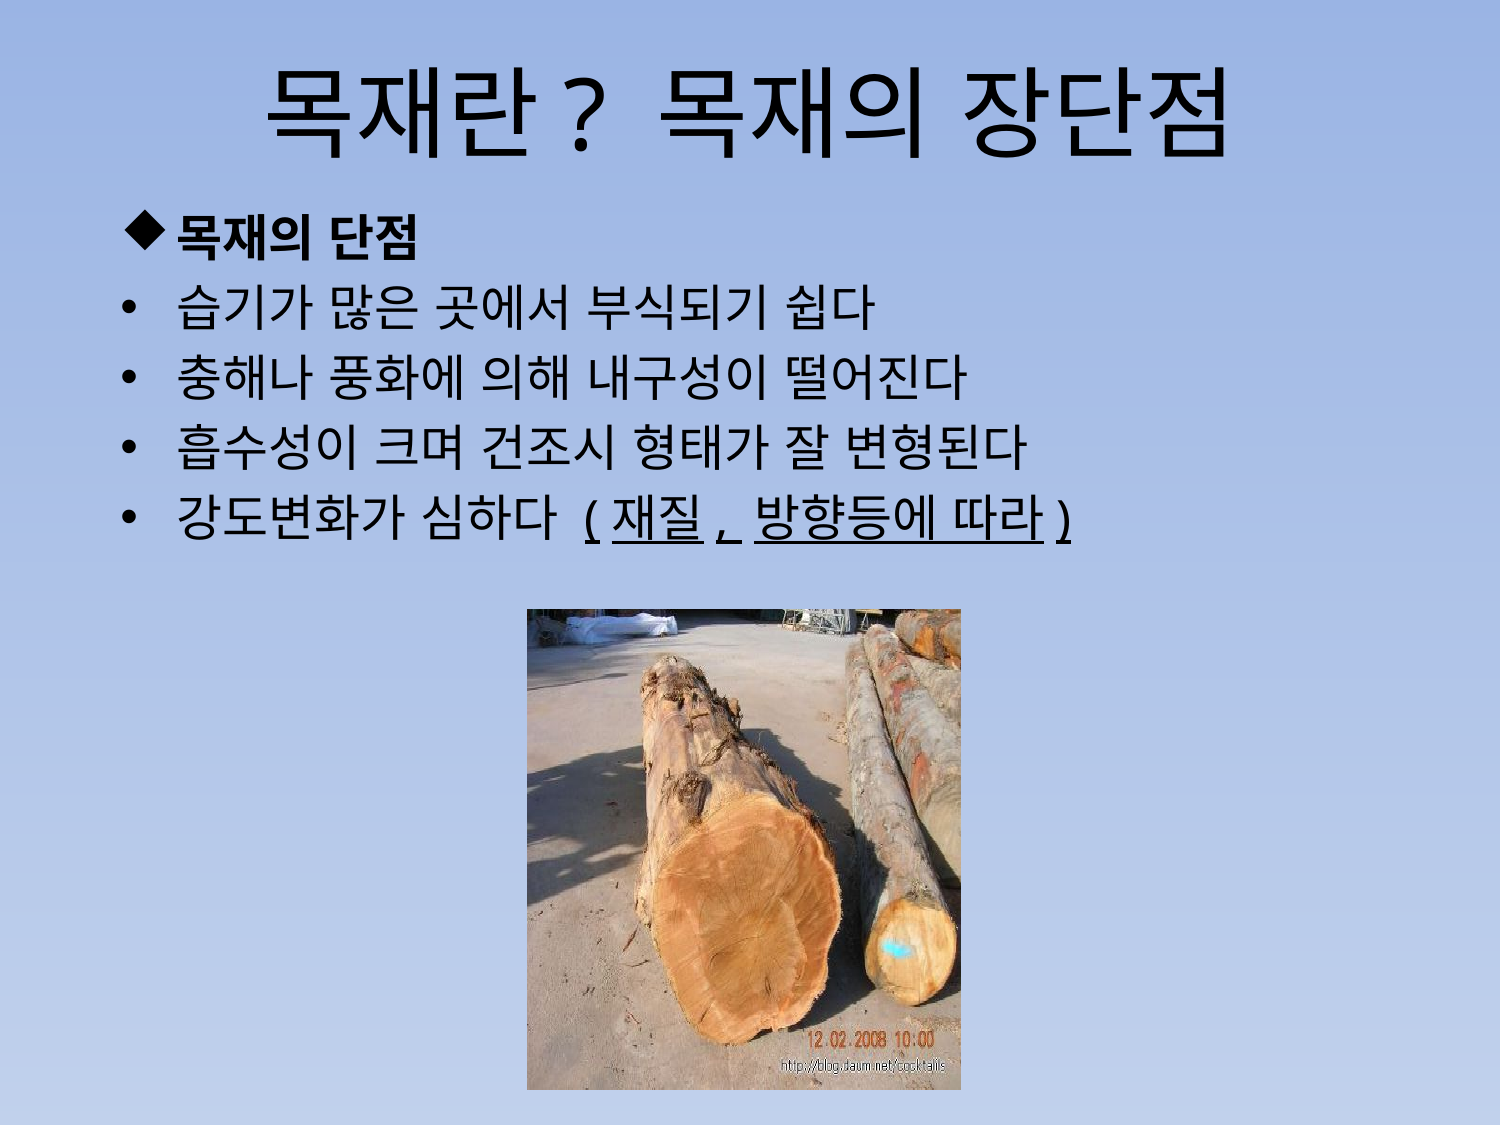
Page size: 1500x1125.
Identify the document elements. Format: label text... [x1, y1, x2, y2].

picture [527, 609, 962, 1091]
title 목재란? 목재의 장단점 [75, 45, 1425, 176]
list 목재의 단점 습기가 많은 곳에서 부식되기 쉽다 충해나 풍화에 의해 내구성이 떨어진다 흡수성이 크며 건조시 형태가 잘 변형된다 강도변화가 심하다 (재질, 방향등에 따라) [105, 199, 1343, 692]
